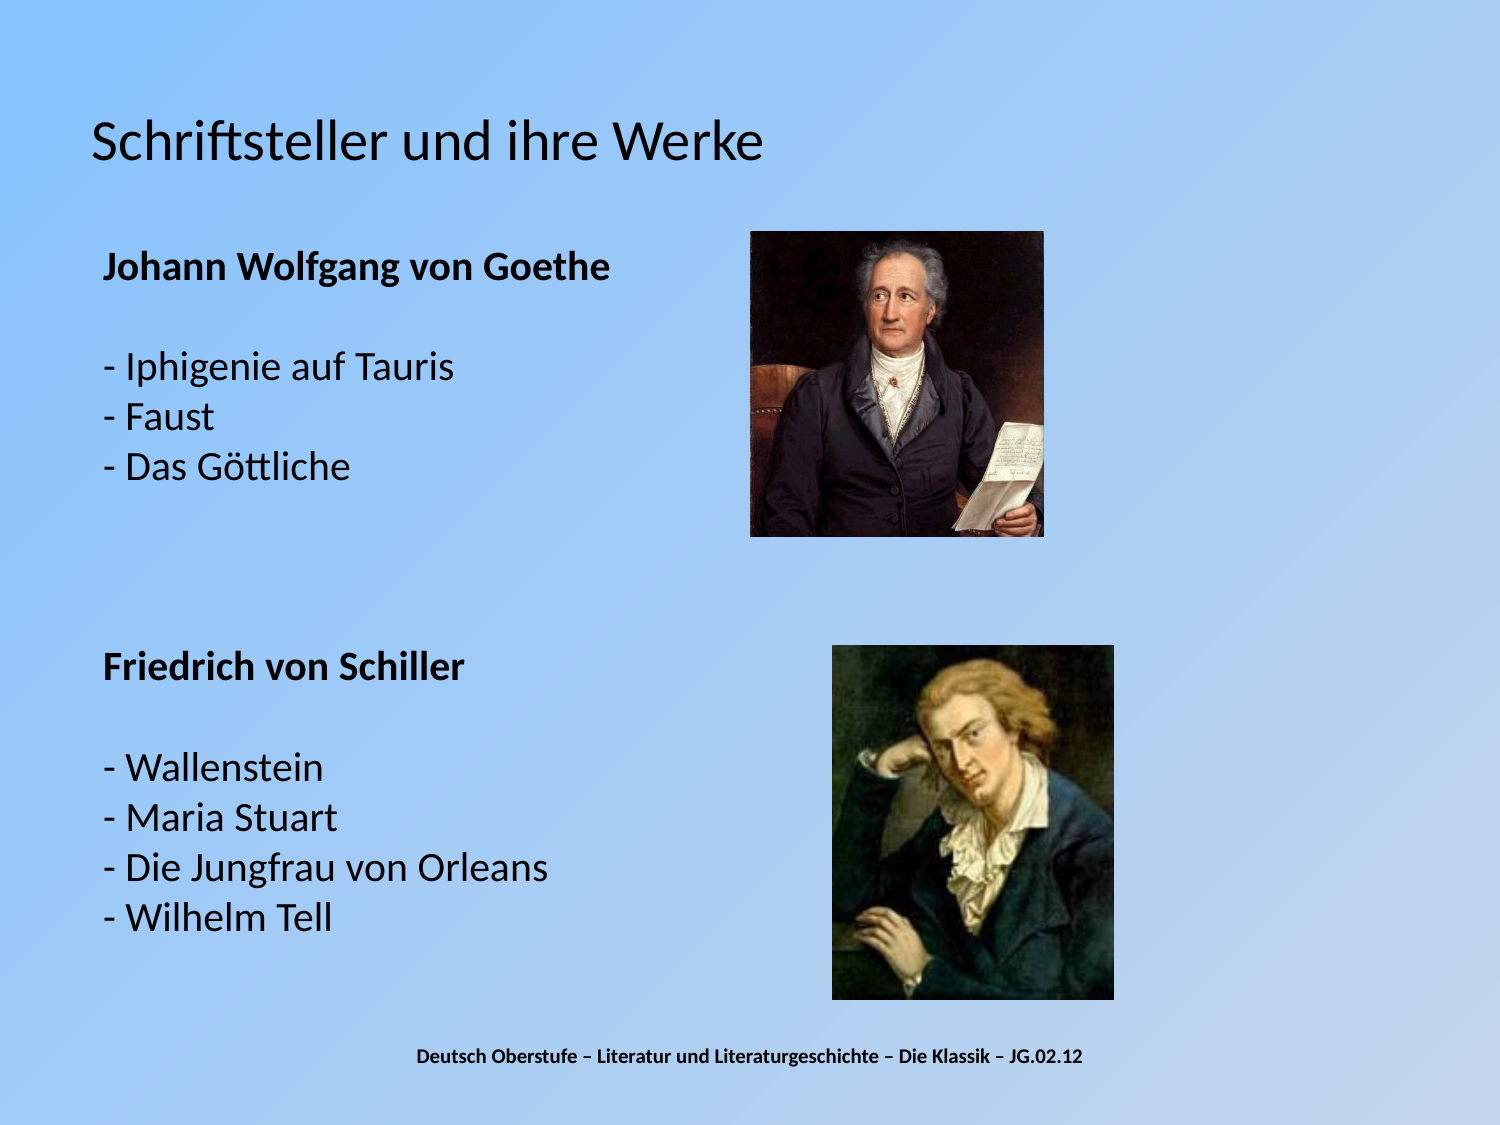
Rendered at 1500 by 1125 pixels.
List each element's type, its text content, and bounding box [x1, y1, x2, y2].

text_box Johann Wolfgang von Goethe - Iphigenie auf Tauris - Faust - Das Göttliche Friedrich von Schiller - Wallenstein - Maria Stuart - Die Jungfrau von Orleans - Wilhelm Tell [88, 231, 1223, 992]
subtitle Deutsch Oberstufe – Literatur und Literaturgeschichte – Die Klassik – JG.02.12 [159, 1035, 1341, 1079]
picture [832, 644, 1114, 1000]
picture [749, 231, 1044, 537]
title Schriftsteller und ihre Werke [76, 78, 1046, 197]
